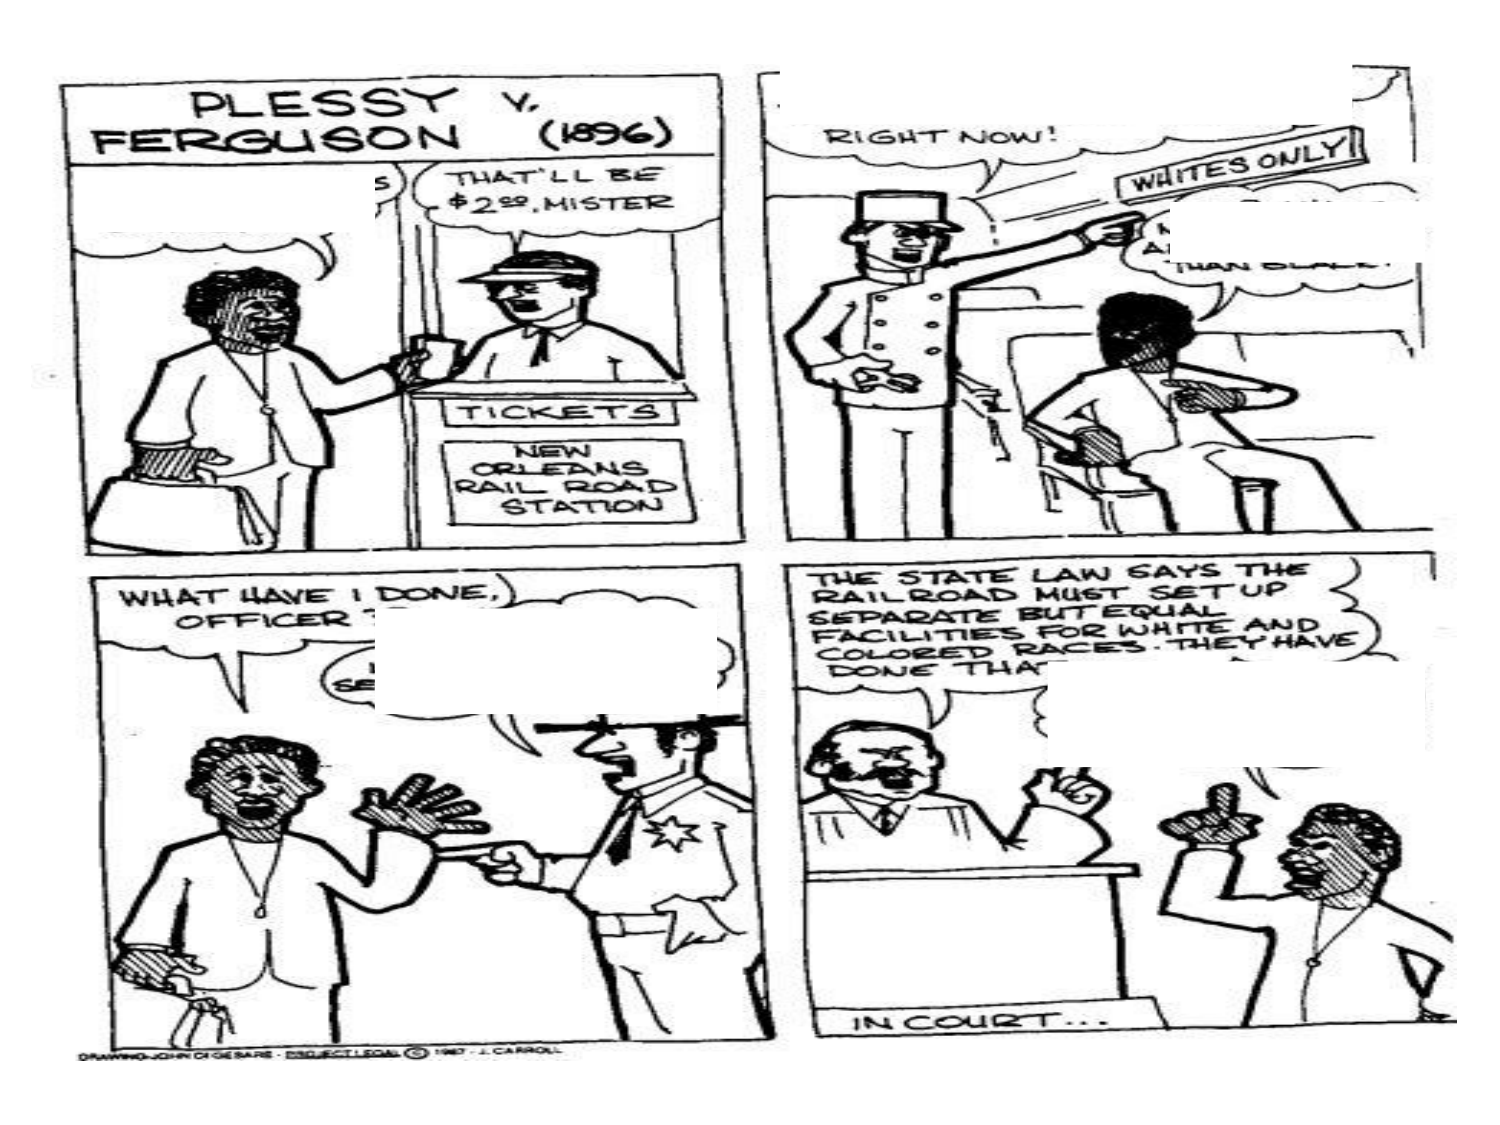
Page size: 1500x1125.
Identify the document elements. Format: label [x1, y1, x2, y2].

picture [31, 63, 1457, 1062]
